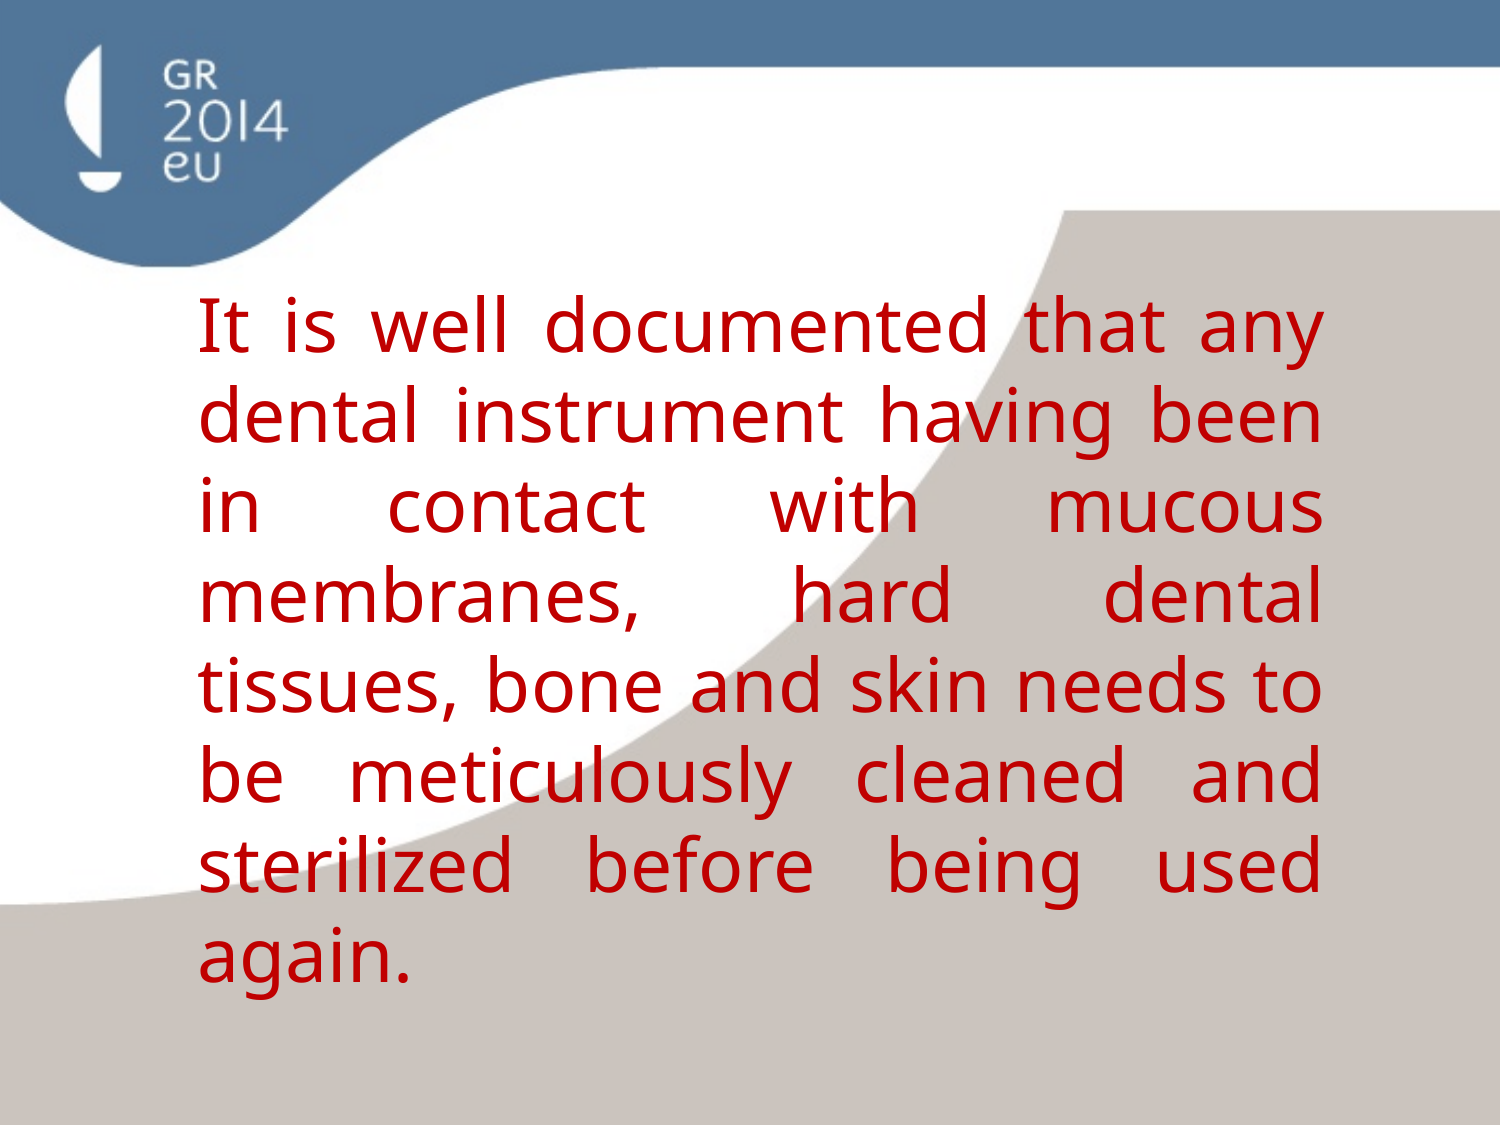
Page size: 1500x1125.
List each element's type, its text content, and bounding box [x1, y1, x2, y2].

text_box It is well documented that any dental instrument having been in contact with mucous membranes, hard dental tissues, bone and skin needs to be meticulously cleaned and sterilized before being used again. [183, 270, 1341, 1005]
